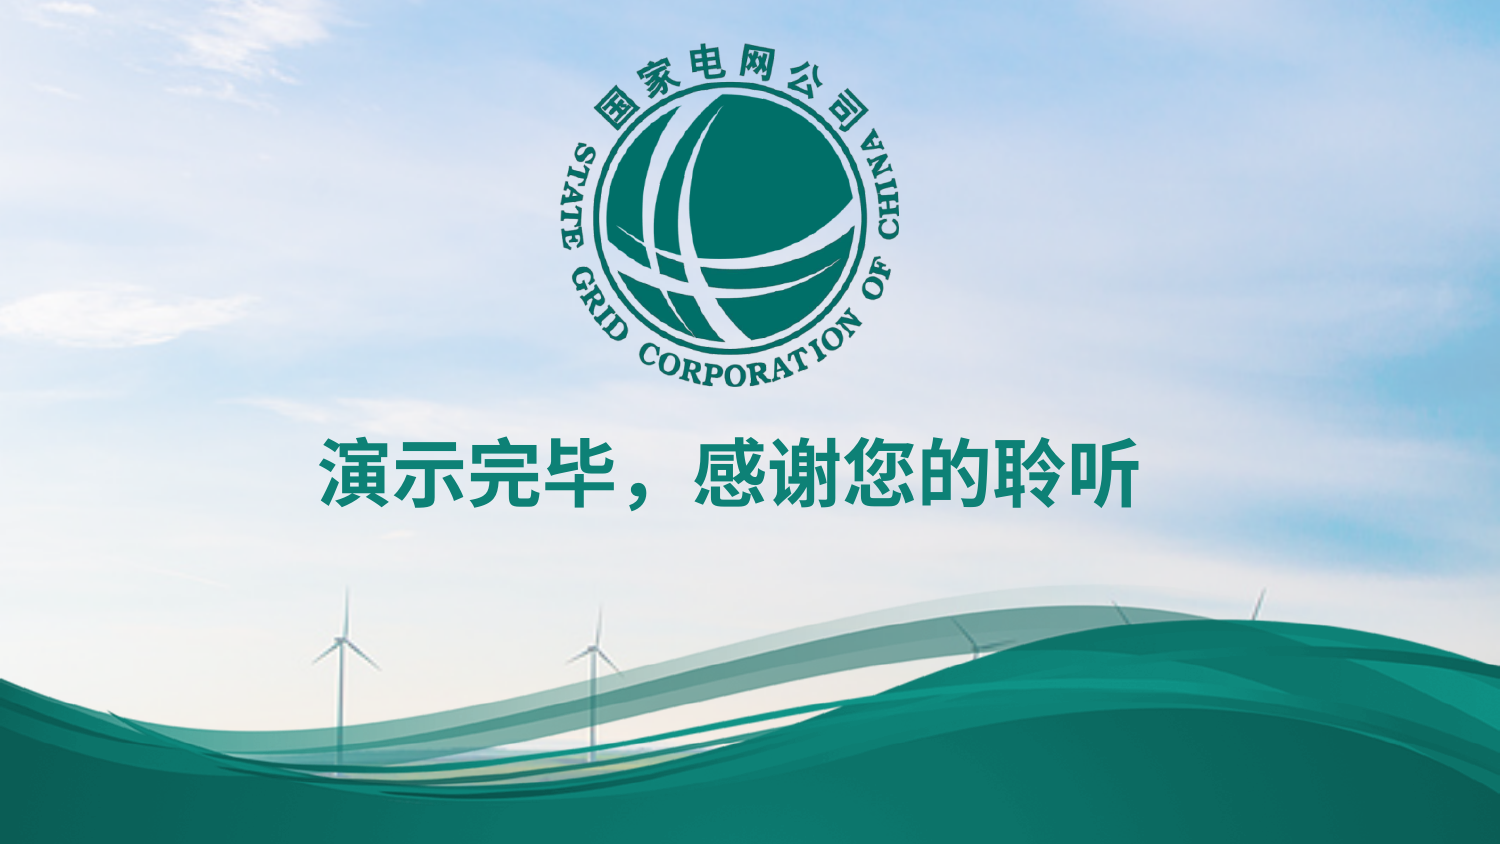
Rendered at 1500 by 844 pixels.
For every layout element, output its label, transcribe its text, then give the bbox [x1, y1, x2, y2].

picture [0, 506, 1500, 844]
text_box 演示完毕，感谢您的聆听 [157, 425, 1302, 506]
picture [560, 43, 899, 387]
